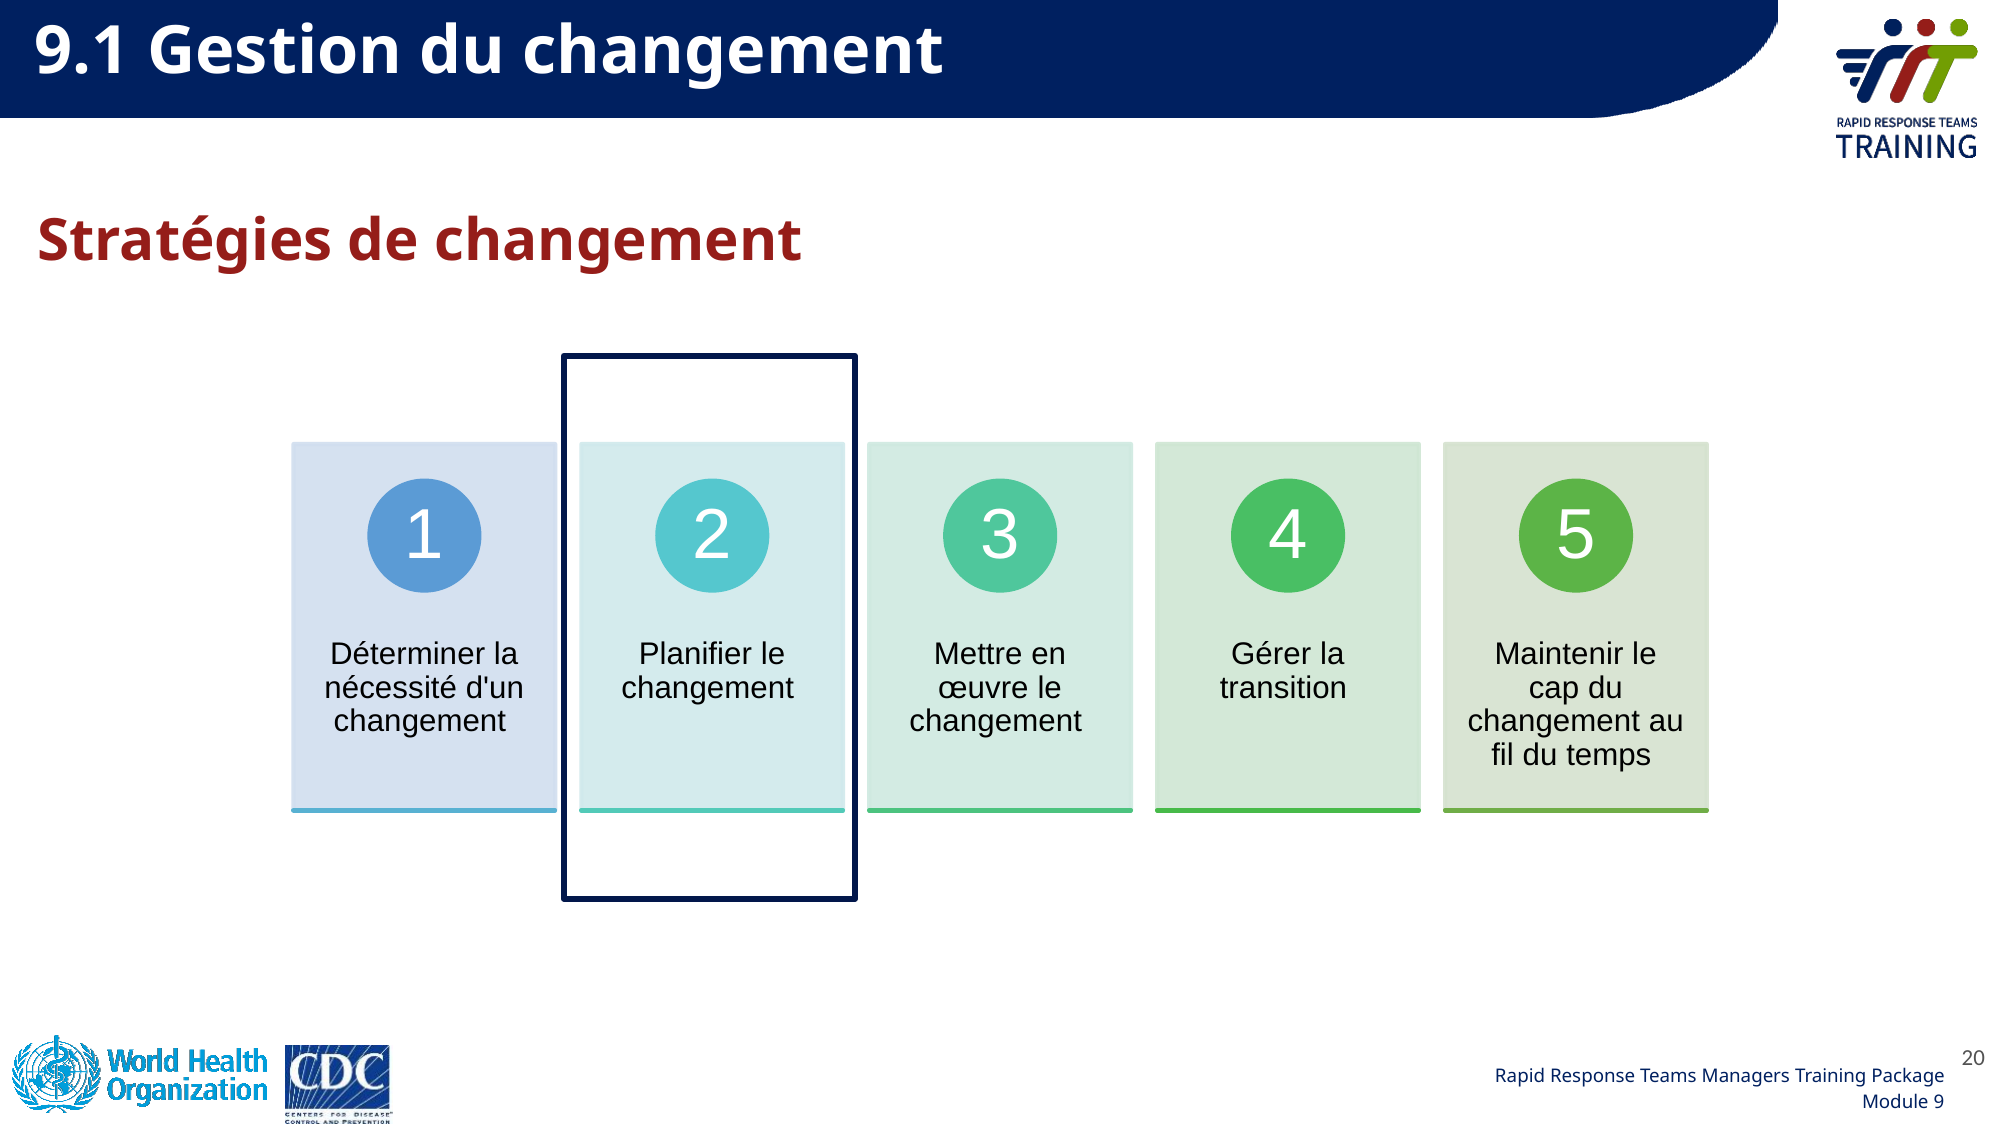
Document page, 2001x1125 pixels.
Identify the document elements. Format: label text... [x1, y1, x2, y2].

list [292, 188, 1708, 1067]
picture [50, 1109, 62, 1113]
picture [12, 1084, 46, 1113]
picture [38, 1044, 53, 1052]
text_box 9.1 Gestion du changement [19, 0, 1036, 95]
picture [34, 1058, 41, 1077]
picture [38, 1092, 54, 1100]
picture [43, 1088, 54, 1094]
picture [12, 1035, 53, 1067]
title Stratégies de changement [29, 187, 856, 295]
picture [0, 0, 1778, 118]
picture [285, 1045, 393, 1124]
picture [46, 1056, 54, 1061]
picture [1835, 19, 1978, 167]
picture [28, 1054, 36, 1077]
picture [36, 1035, 267, 1113]
slide_number 20 [1931, 1035, 2000, 1088]
